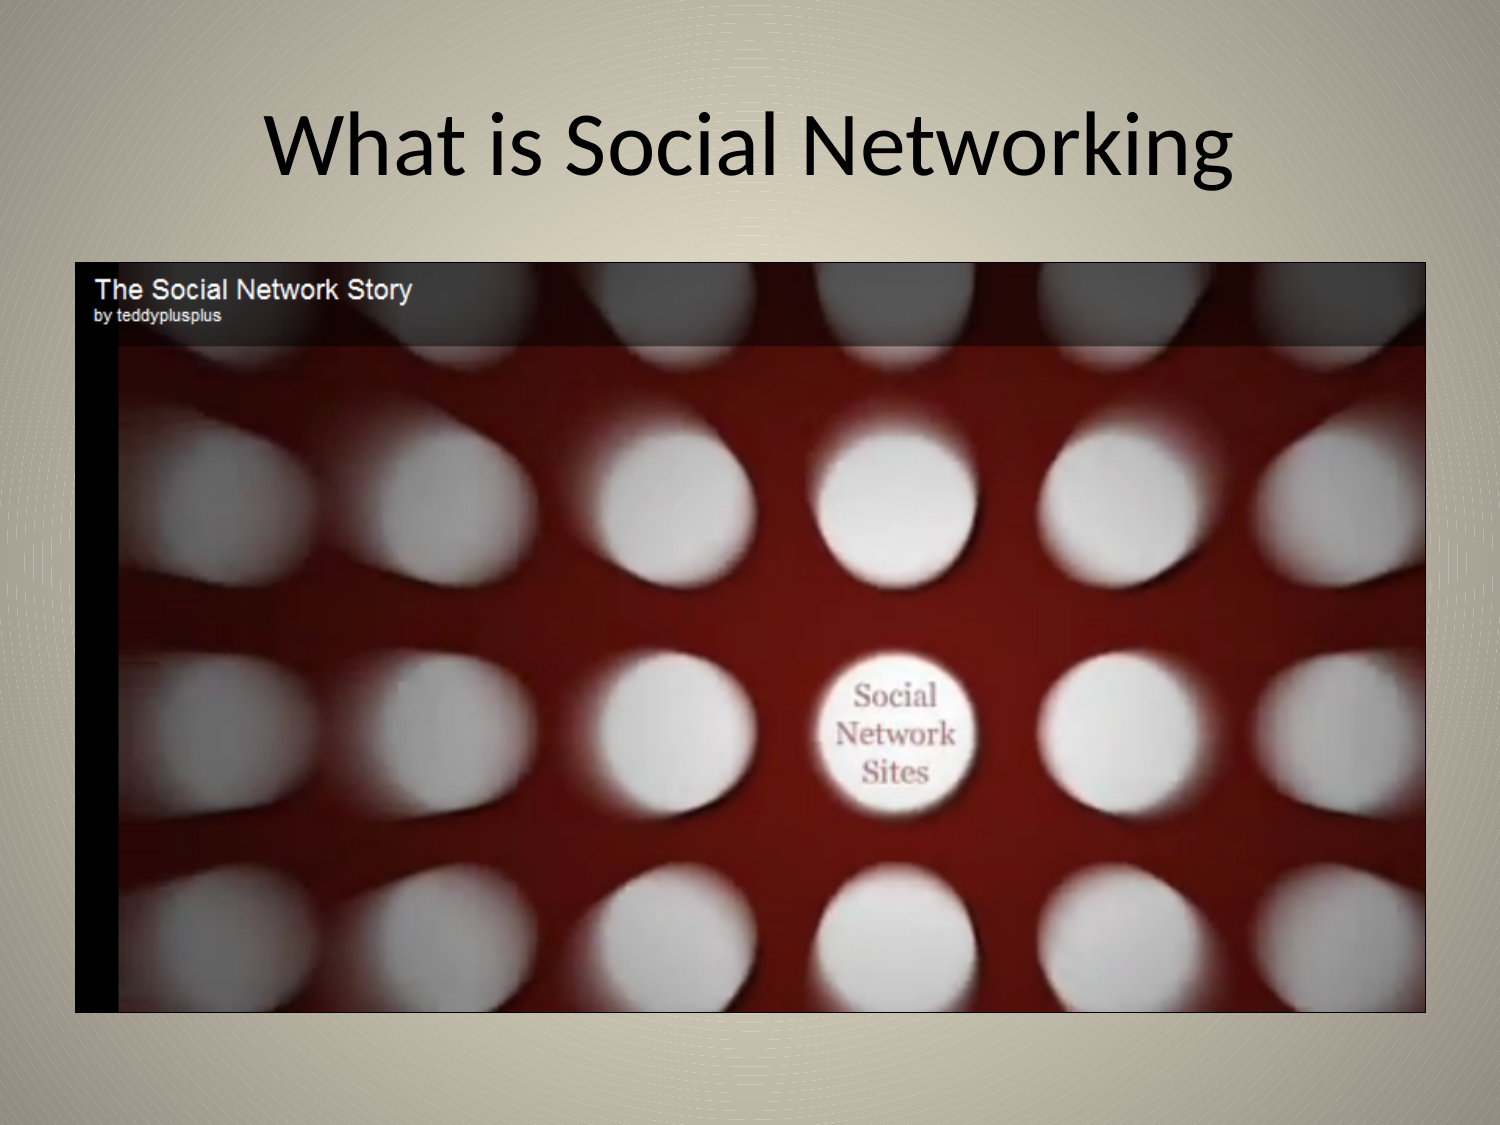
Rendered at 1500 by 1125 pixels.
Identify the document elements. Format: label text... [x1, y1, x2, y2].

title What is Social Networking [75, 45, 1425, 233]
picture [76, 263, 1425, 1012]
